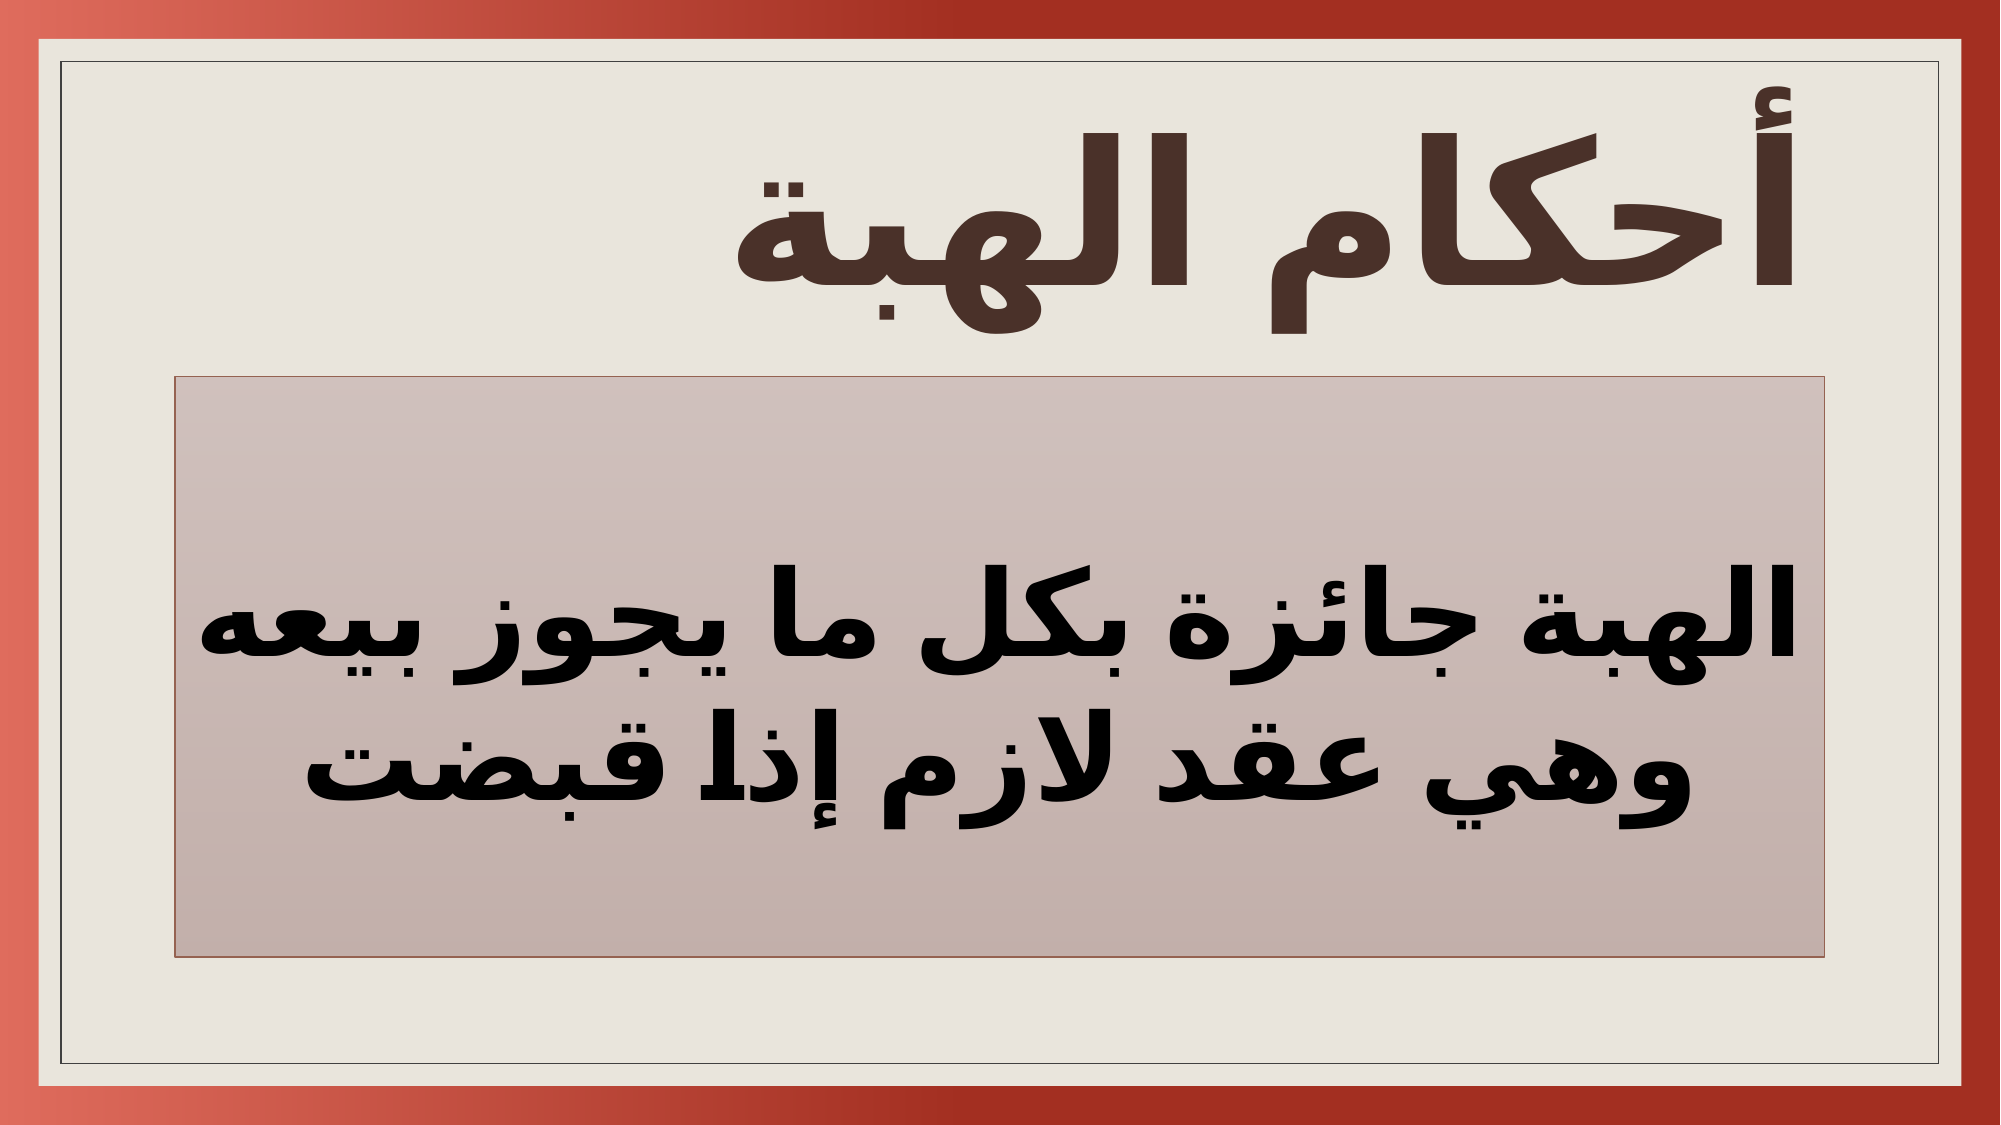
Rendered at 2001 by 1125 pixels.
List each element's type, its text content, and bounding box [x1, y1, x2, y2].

list الهبة جائزة بكل ما يجوز بيعه وهي عقد لازم إذا قبضت [174, 376, 1825, 958]
title أحكام الهبة [174, 92, 1825, 349]
